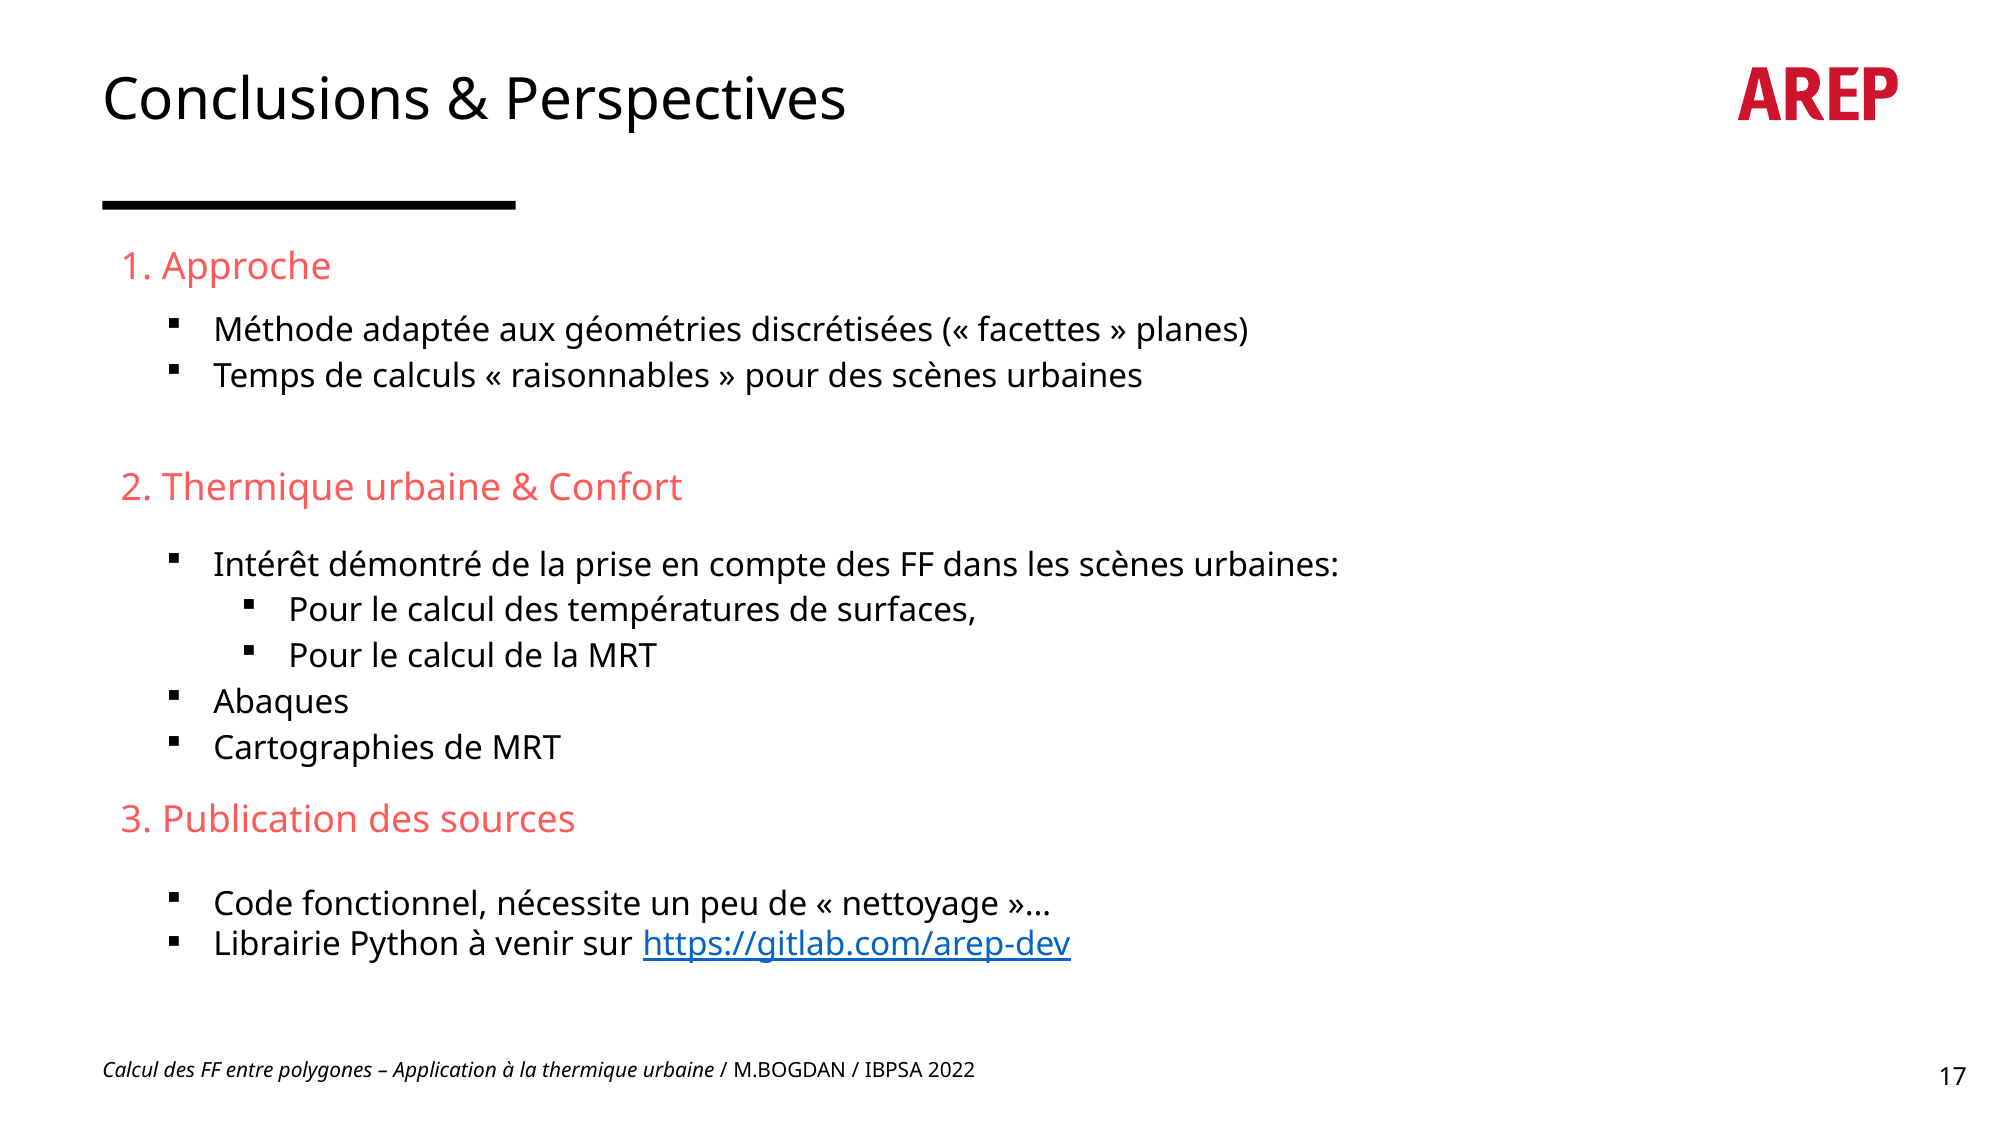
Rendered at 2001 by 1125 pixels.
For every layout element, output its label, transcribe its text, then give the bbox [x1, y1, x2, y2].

slide_number 17 [1929, 1062, 1977, 1093]
text_box 1. Approche [105, 234, 861, 295]
text_box Méthode adaptée aux géométries discrétisées (« facettes » planes) Temps de calculs « raisonnables » pour des scènes urbaines [151, 307, 1629, 493]
text_box Intérêt démontré de la prise en compte des FF dans les scènes urbaines: Pour le calcul des températures de surfaces, Pour le calcul de la MRT Abaques Cartographies de MRT [151, 541, 1407, 820]
text_box 3. Publication des sources [105, 787, 861, 848]
title Conclusions & Perspectives [102, 68, 1284, 133]
text_box 2. Thermique urbaine & Confort [105, 455, 861, 516]
text_box Code fonctionnel, nécessite un peu de « nettoyage »… Librairie Python à venir sur https://gitlab.com/arep-dev [151, 881, 1407, 1021]
